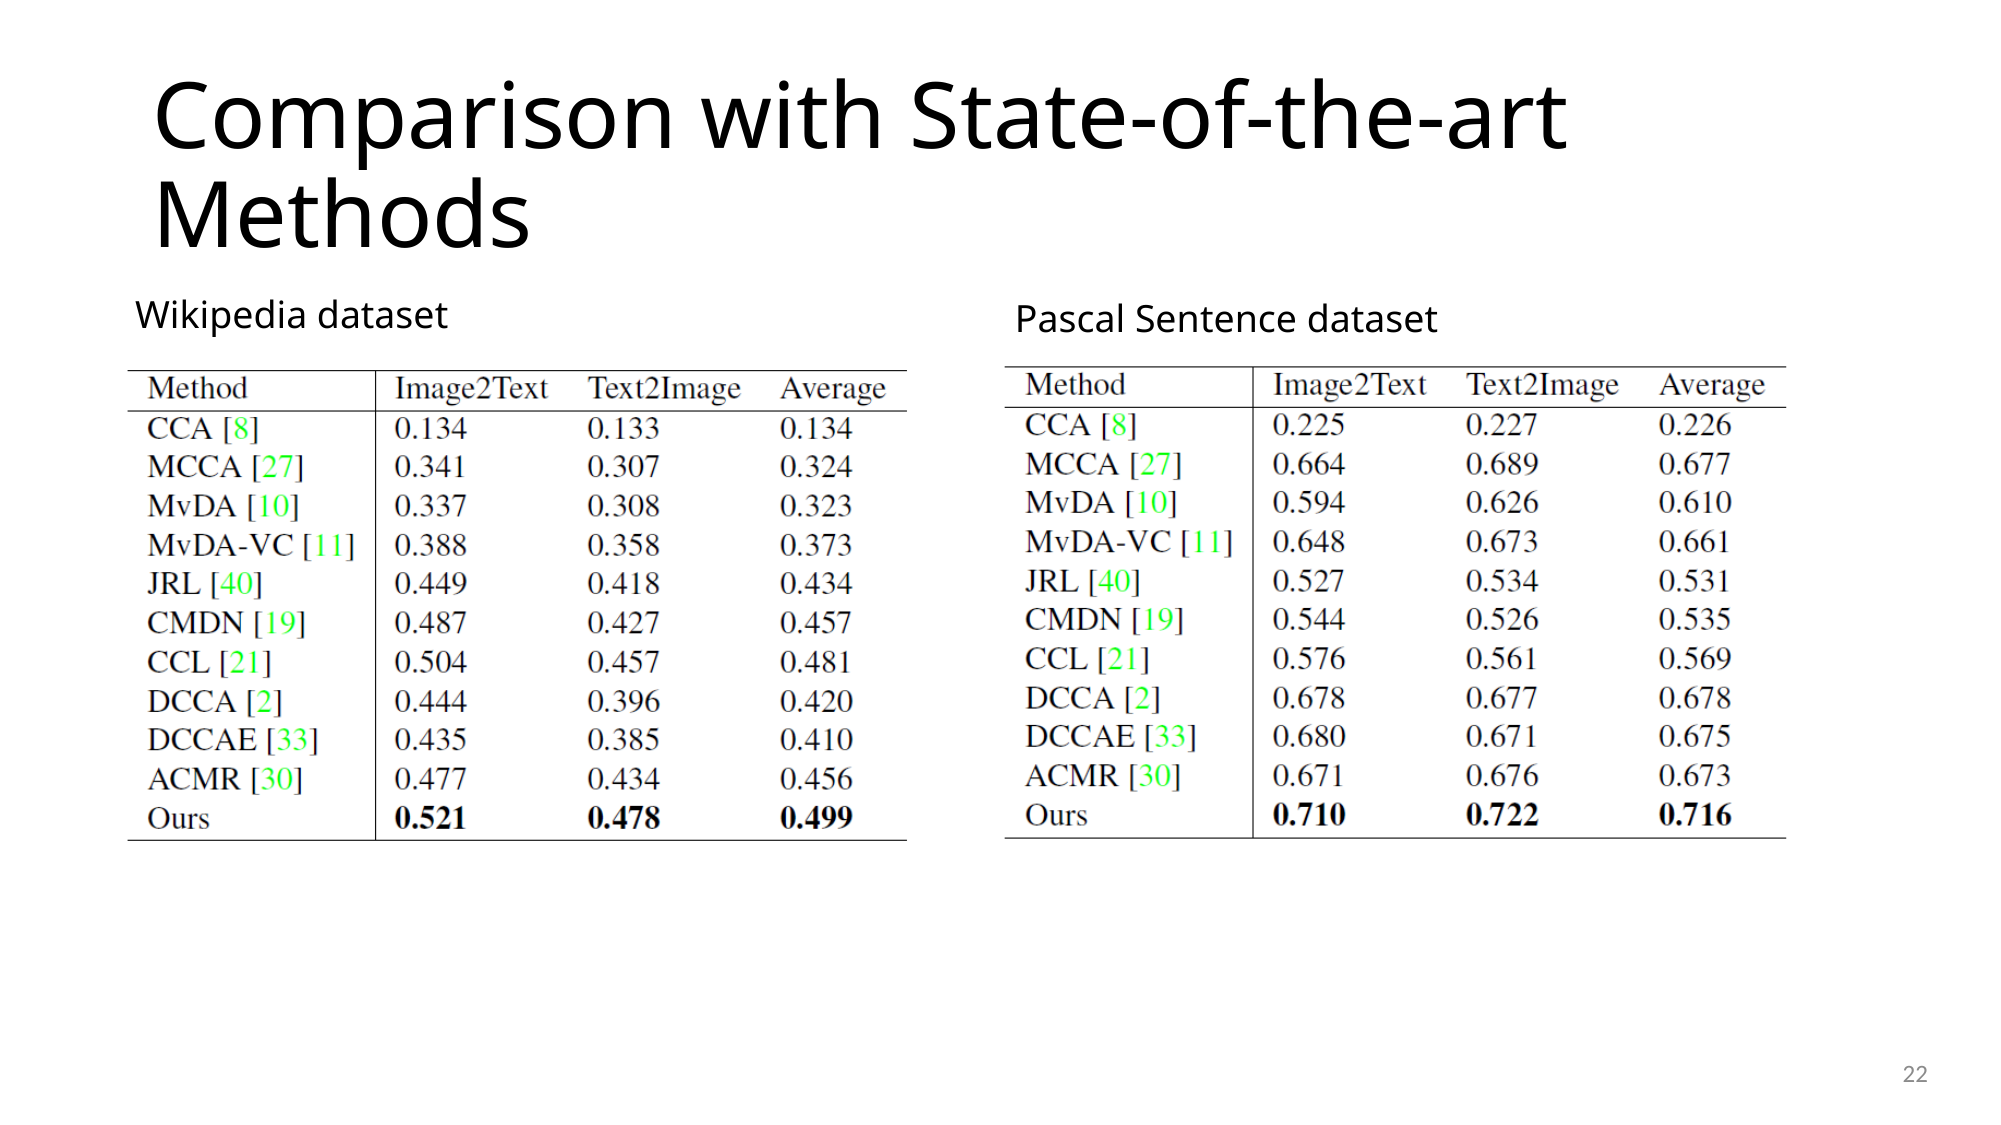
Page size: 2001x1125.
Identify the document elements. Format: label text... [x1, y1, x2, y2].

picture [996, 350, 1807, 854]
title Comparison with State-of-the-art Methods [137, 59, 1863, 278]
slide_number 22 [1493, 1042, 1944, 1103]
text_box Pascal Sentence dataset [1000, 287, 2000, 348]
text_box Wikipedia dataset [120, 283, 1120, 344]
picture [120, 357, 931, 854]
